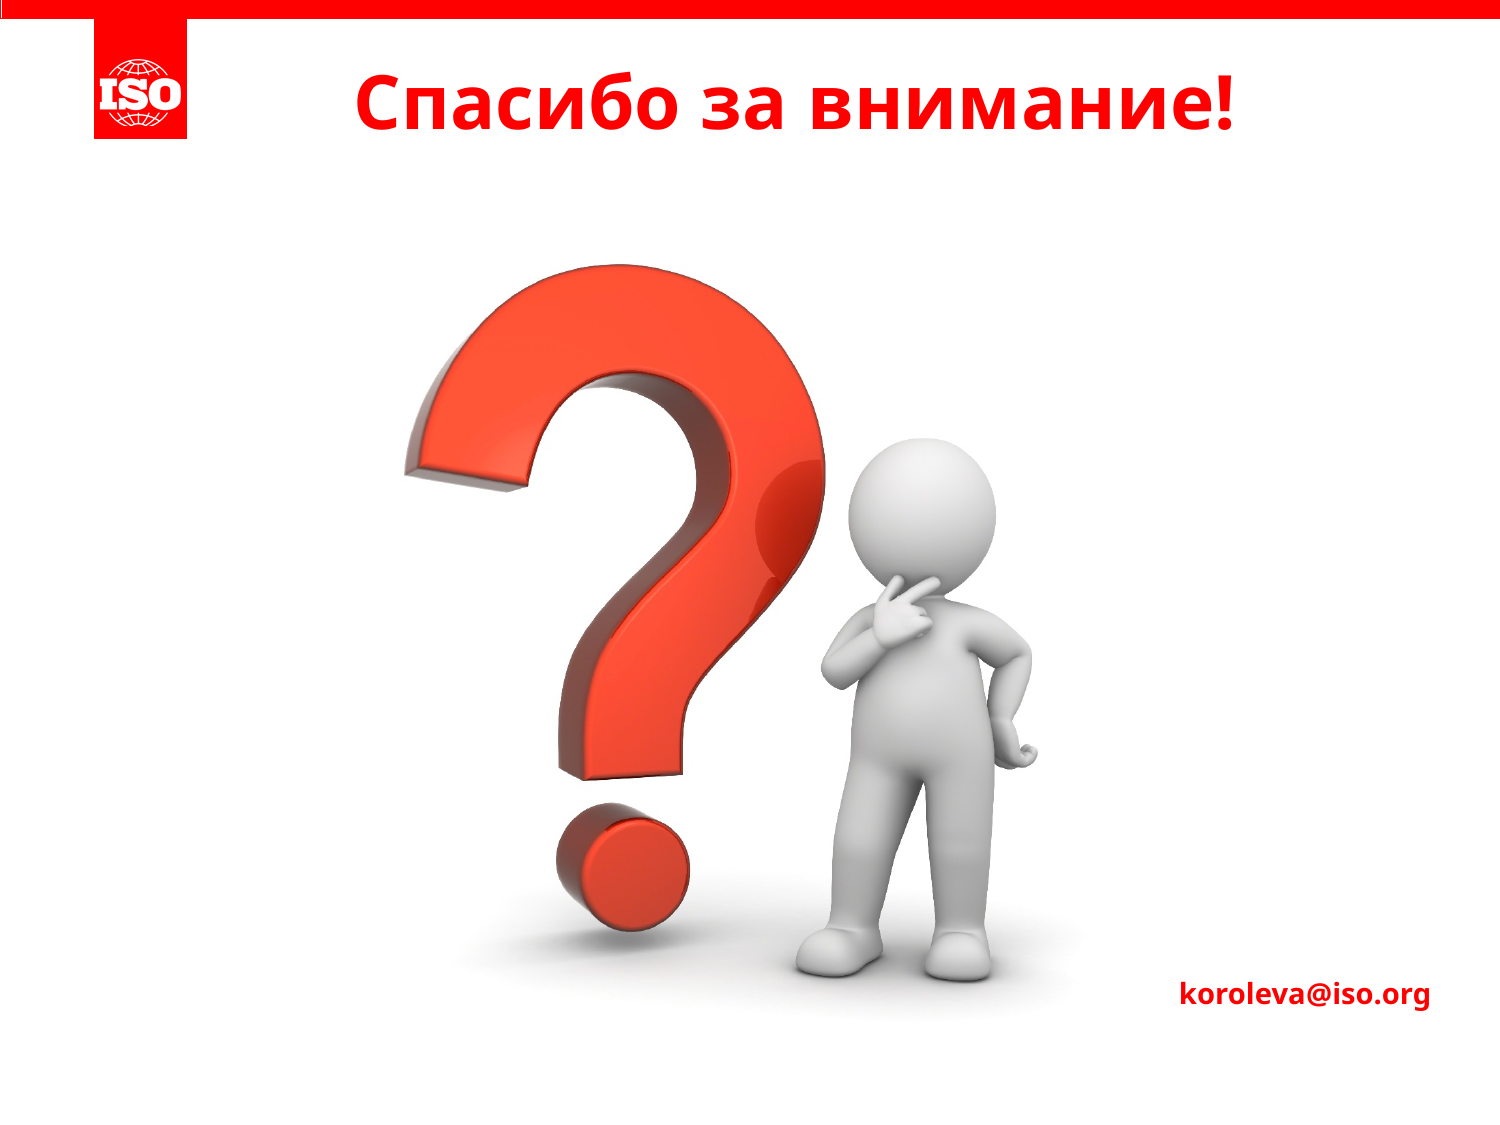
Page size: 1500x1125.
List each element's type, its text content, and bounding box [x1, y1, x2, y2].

text_box koroleva@iso.org [1196, 968, 1500, 1018]
title Спасибо за внимание! [138, 28, 1452, 171]
picture [309, 199, 1191, 1081]
